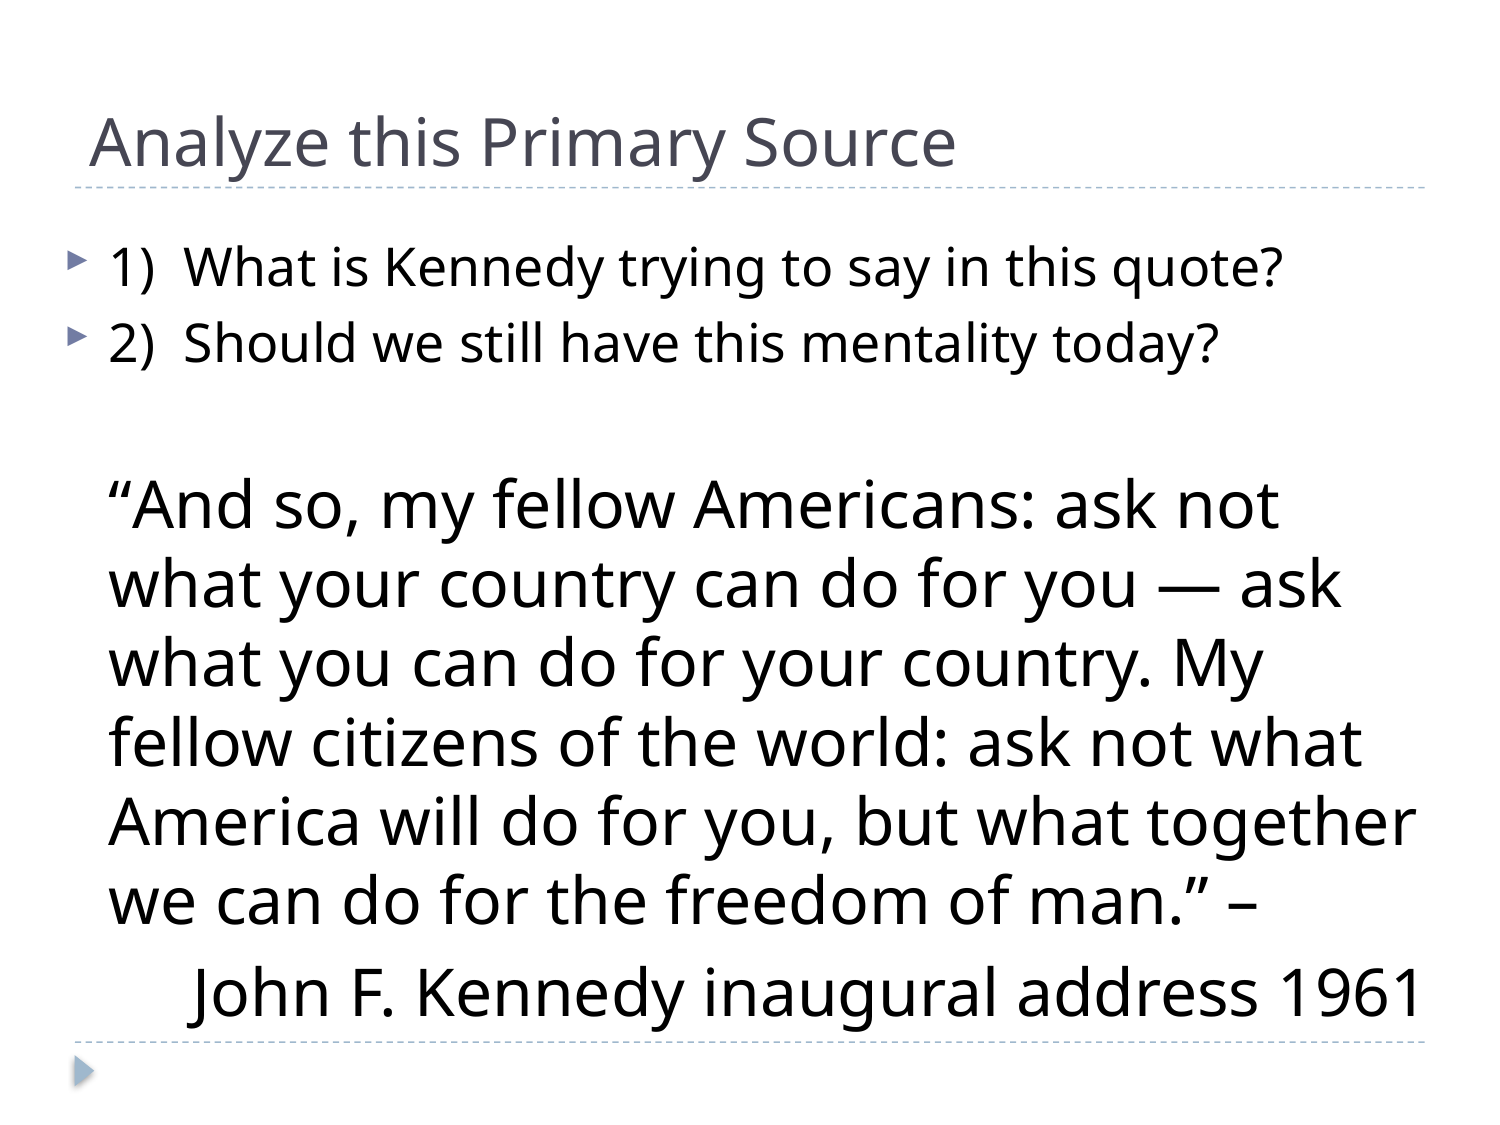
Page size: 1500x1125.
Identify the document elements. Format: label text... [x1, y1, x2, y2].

title Analyze this Primary Source [75, 24, 1425, 188]
list 1) What is Kennedy trying to say in this quote? 2) Should we still have this mentality today? “And so, my fellow Americans: ask not what your country can do for you — ask what you can do for your country. My fellow citizens of the world: ask not what America will do for you, but what together we can do for the freedom of man.” – John F. Kennedy inaugural address 1961 [49, 224, 1445, 1125]
